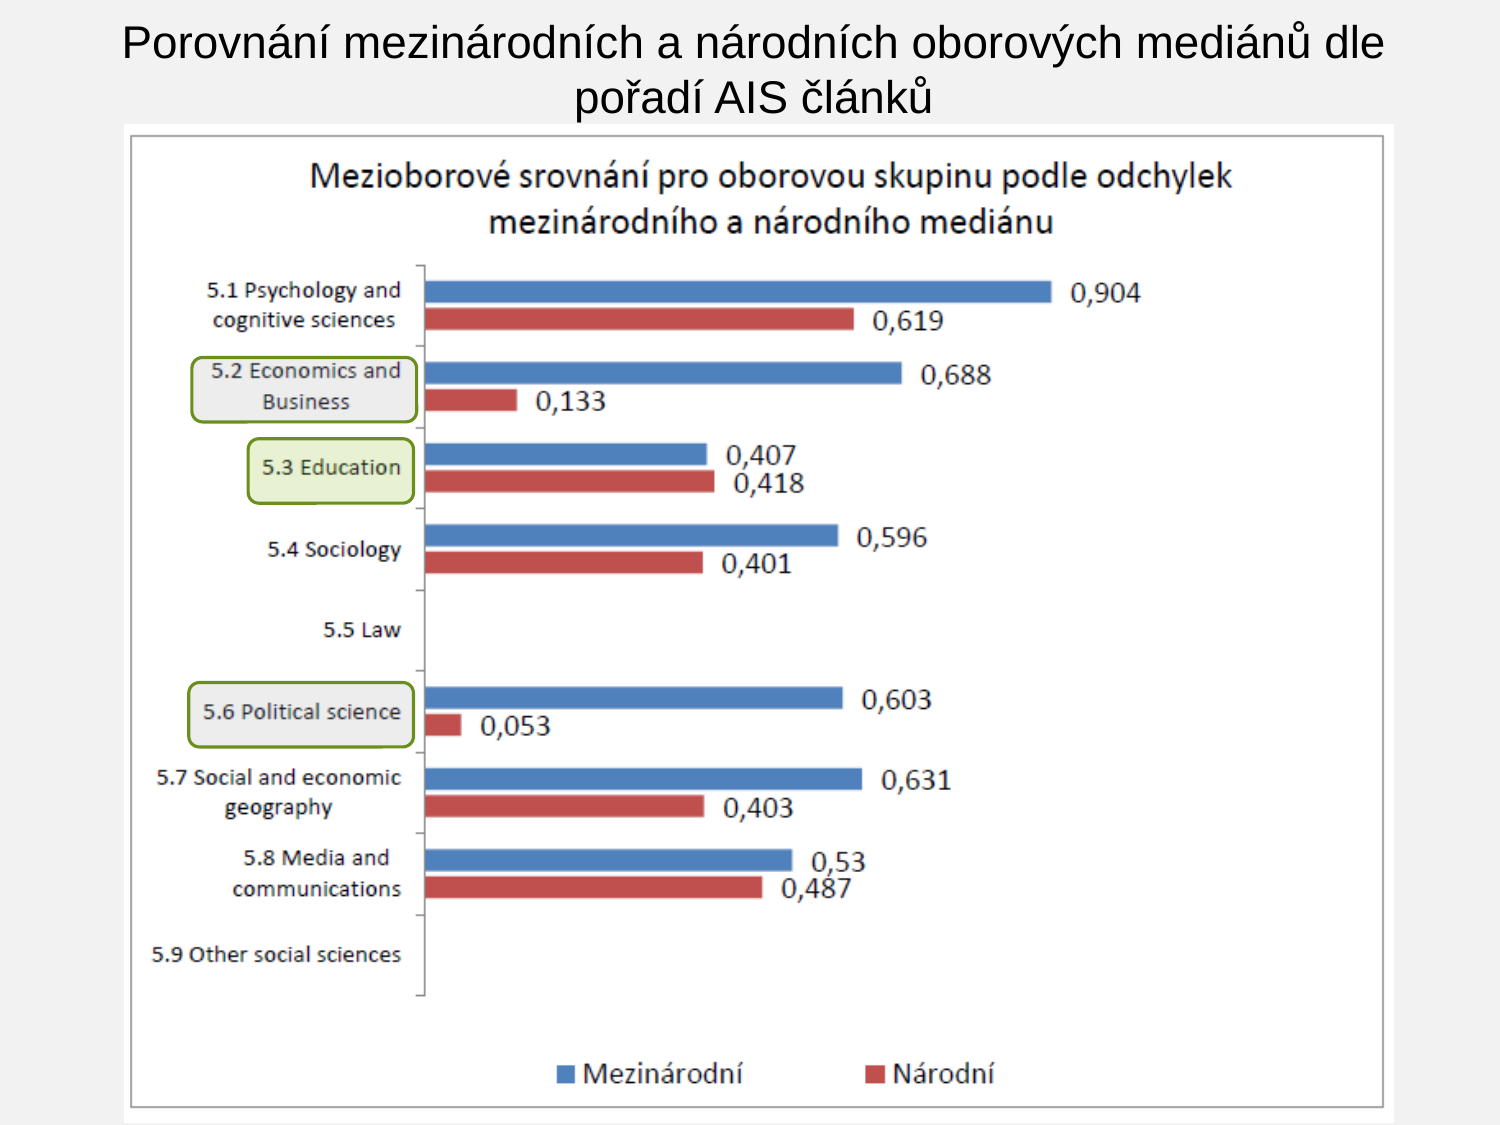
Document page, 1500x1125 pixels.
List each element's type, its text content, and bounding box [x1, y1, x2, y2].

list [124, 124, 1394, 1124]
text_box Porovnání mezinárodních a národních oborových mediánů dle pořadí AIS článků [56, 5, 1452, 131]
